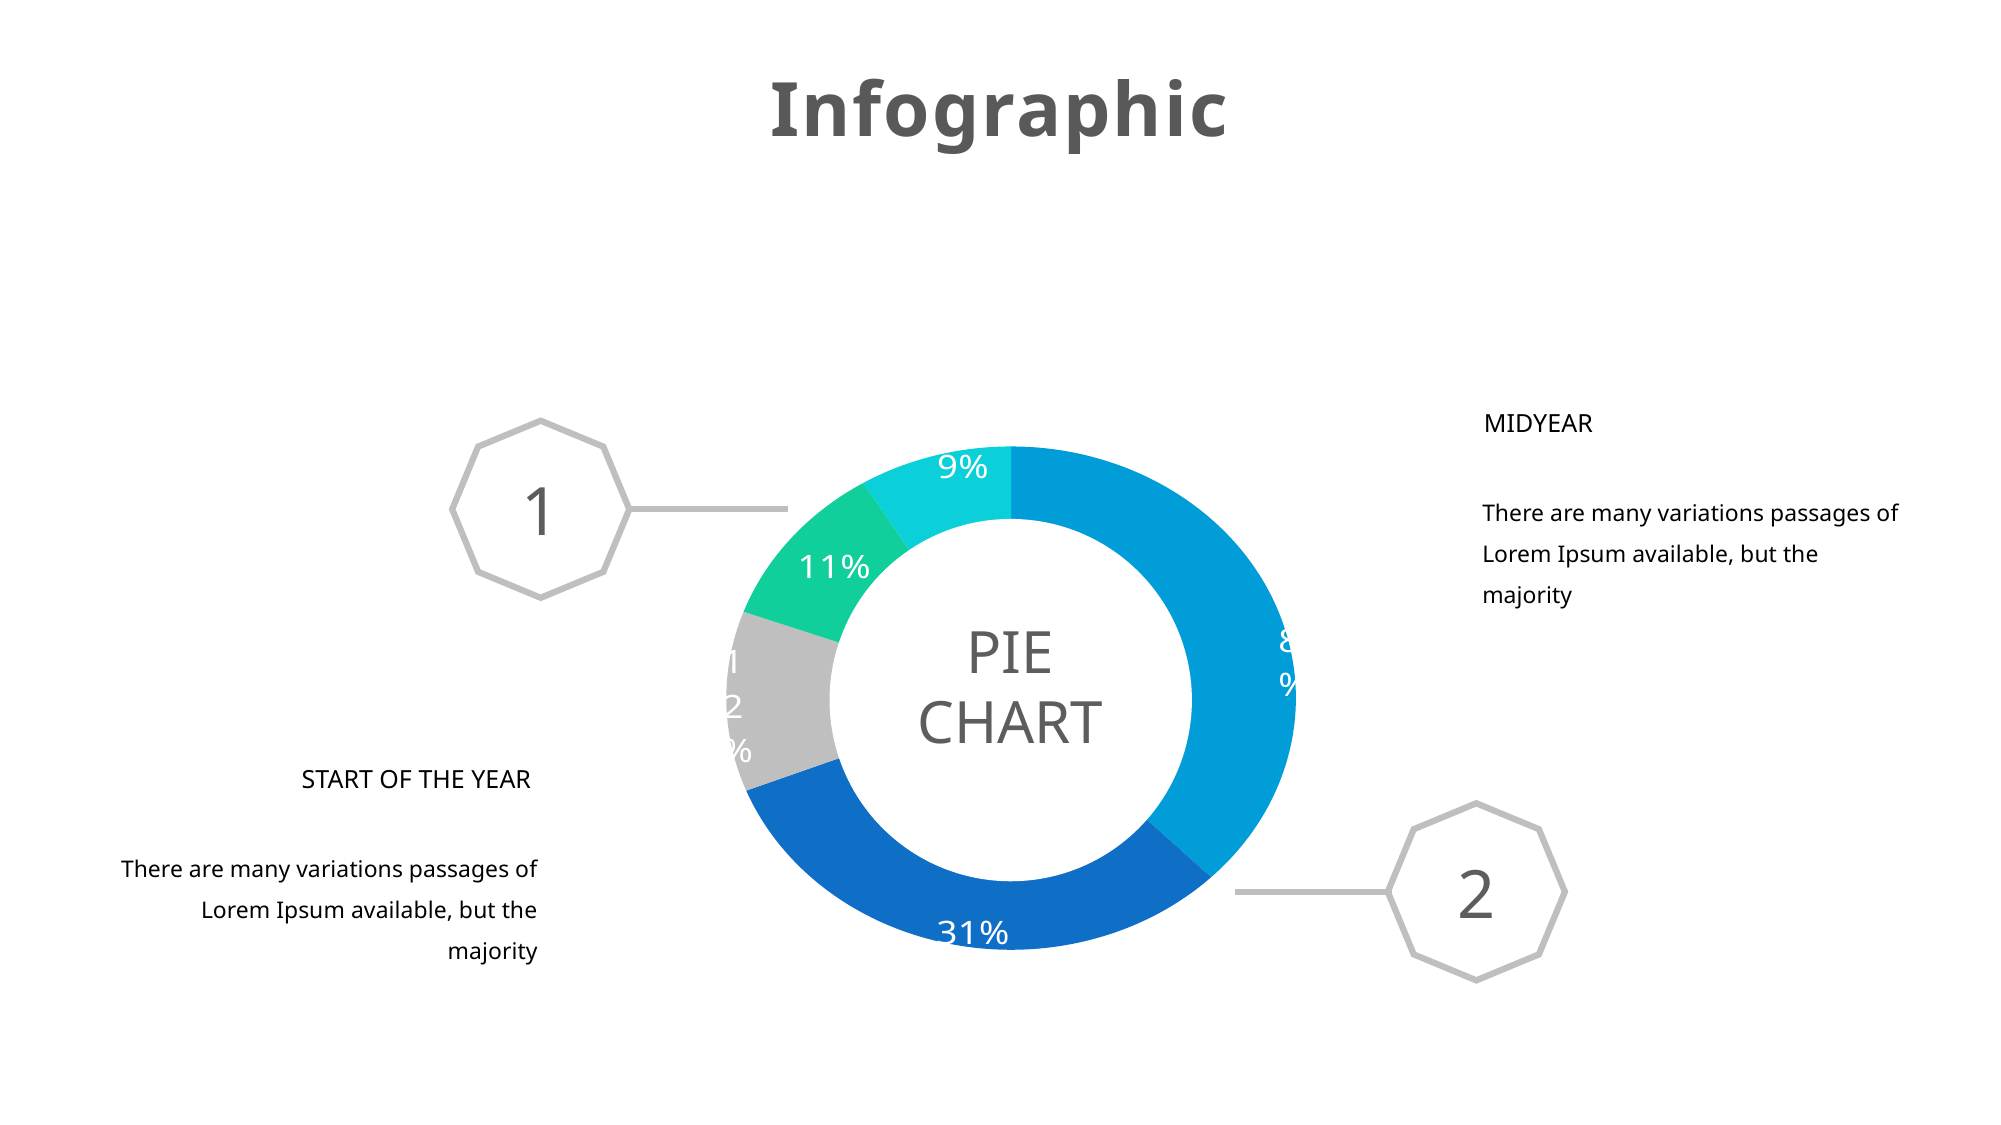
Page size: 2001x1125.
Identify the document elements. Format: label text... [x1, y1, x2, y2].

text_box 2 [1430, 826, 1522, 957]
text_box [1387, 803, 1565, 981]
text_box MIDYEAR [1479, 403, 1598, 442]
text_box start of the year [297, 759, 536, 798]
text_box Infographic [714, 54, 1285, 159]
chart [714, 403, 1307, 997]
text_box 1 [494, 444, 587, 575]
text_box There are many variations passages of Lorem Ipsum available, but the majority [1478, 480, 1905, 613]
text_box [452, 420, 630, 598]
text_box There are many variations passages of Lorem Ipsum available, but the majority [115, 836, 542, 969]
